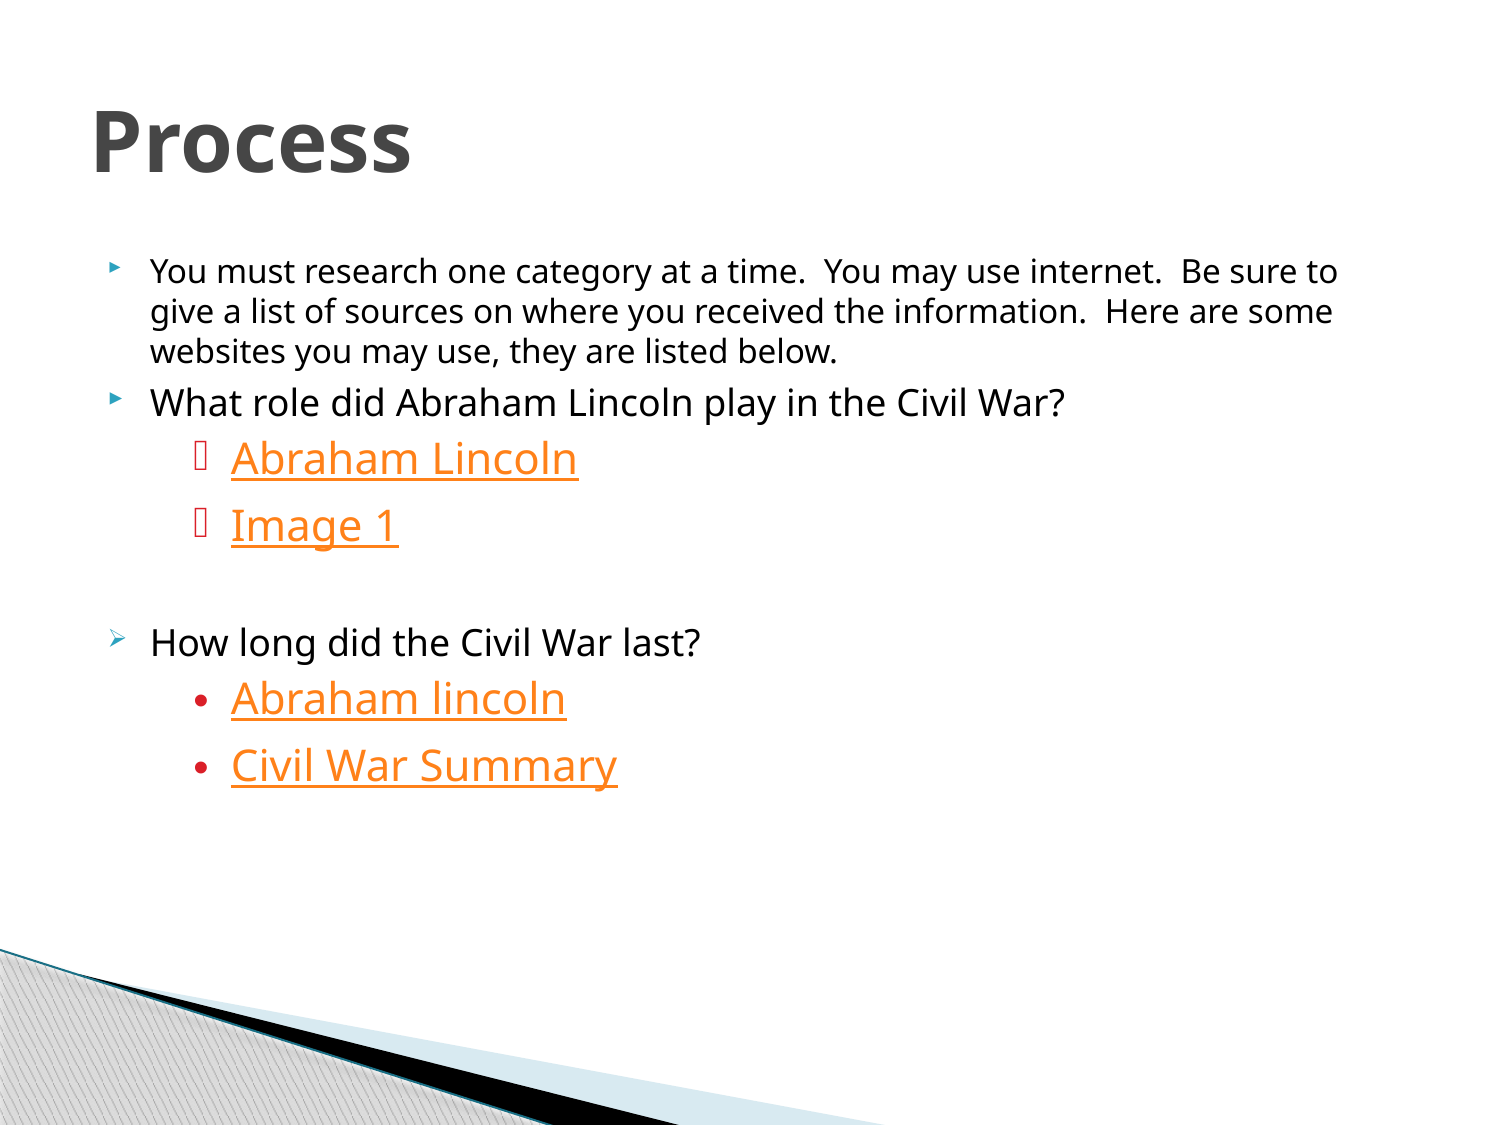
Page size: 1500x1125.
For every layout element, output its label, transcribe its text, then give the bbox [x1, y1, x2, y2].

title Process [75, 45, 1425, 233]
list You must research one category at a time. You may use internet. Be sure to give a list of sources on where you received the information. Here are some websites you may use, they are listed below. What role did Abraham Lincoln play in the Civil War? Abraham Lincoln Image 1 How long did the Civil War last? Abraham lincoln Civil War Summary [75, 243, 1425, 986]
